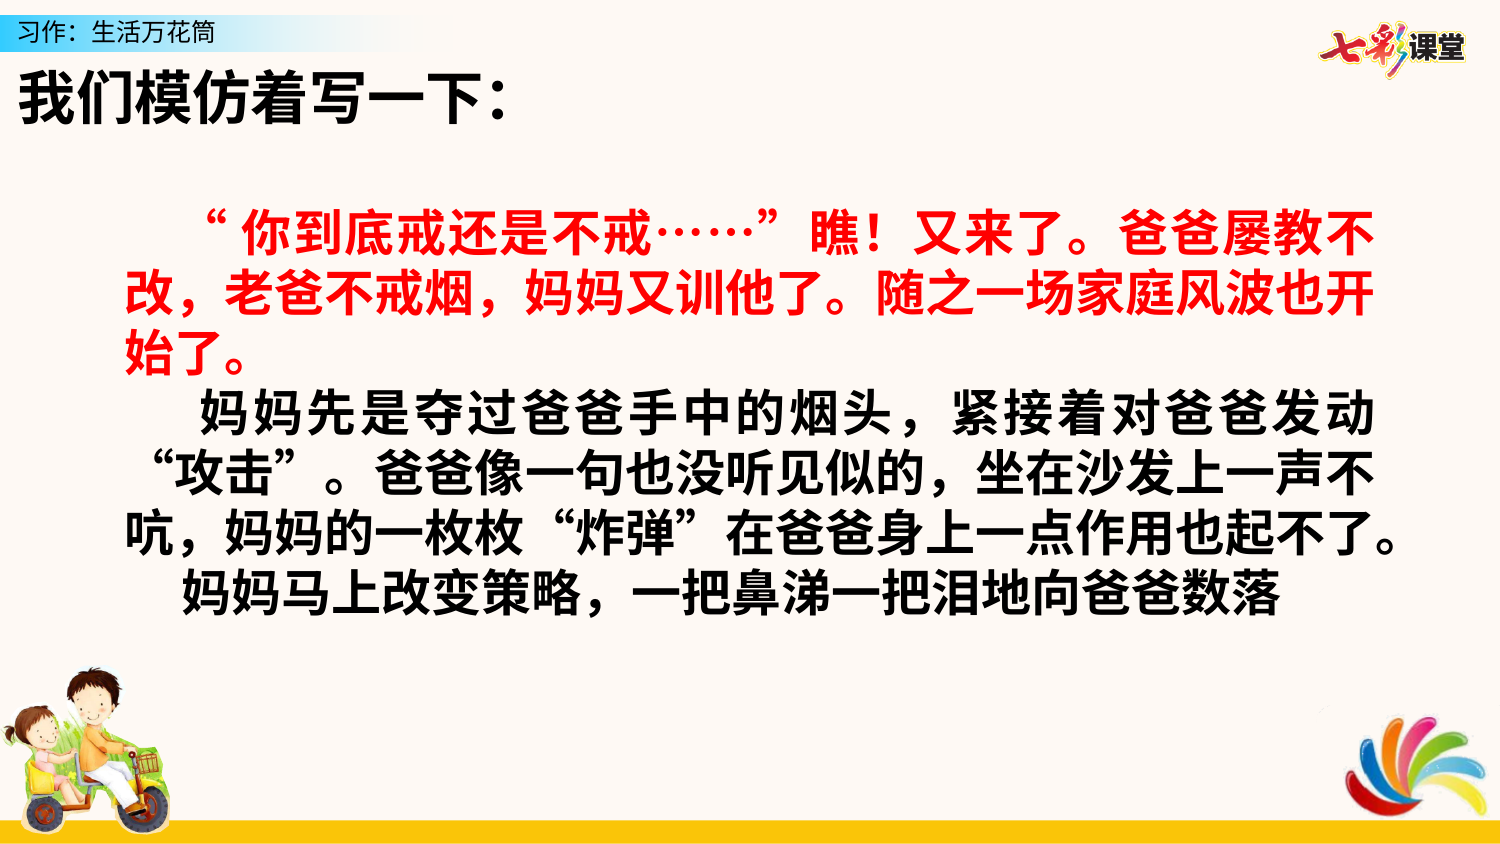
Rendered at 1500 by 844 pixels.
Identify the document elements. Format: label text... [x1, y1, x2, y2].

text_box 我们模仿着写一下： [3, 53, 558, 139]
text_box “你到底戒还是不戒……”瞧！又来了。爸爸屡教不改，老爸不戒烟，妈妈又训他了。随之一场家庭风波也开始了。 妈妈先是夺过爸爸手中的烟头，紧接着对爸爸发动“攻击”。爸爸像一句也没听见似的，坐在沙发上一声不吭，妈妈的一枚枚“炸弹”在爸爸身上一点作用也起不了。 妈妈马上改变策略，一把鼻涕一把泪地向爸爸数落 [109, 193, 1391, 629]
picture [1316, 705, 1500, 821]
picture [0, 665, 170, 835]
picture [1316, 20, 1468, 80]
